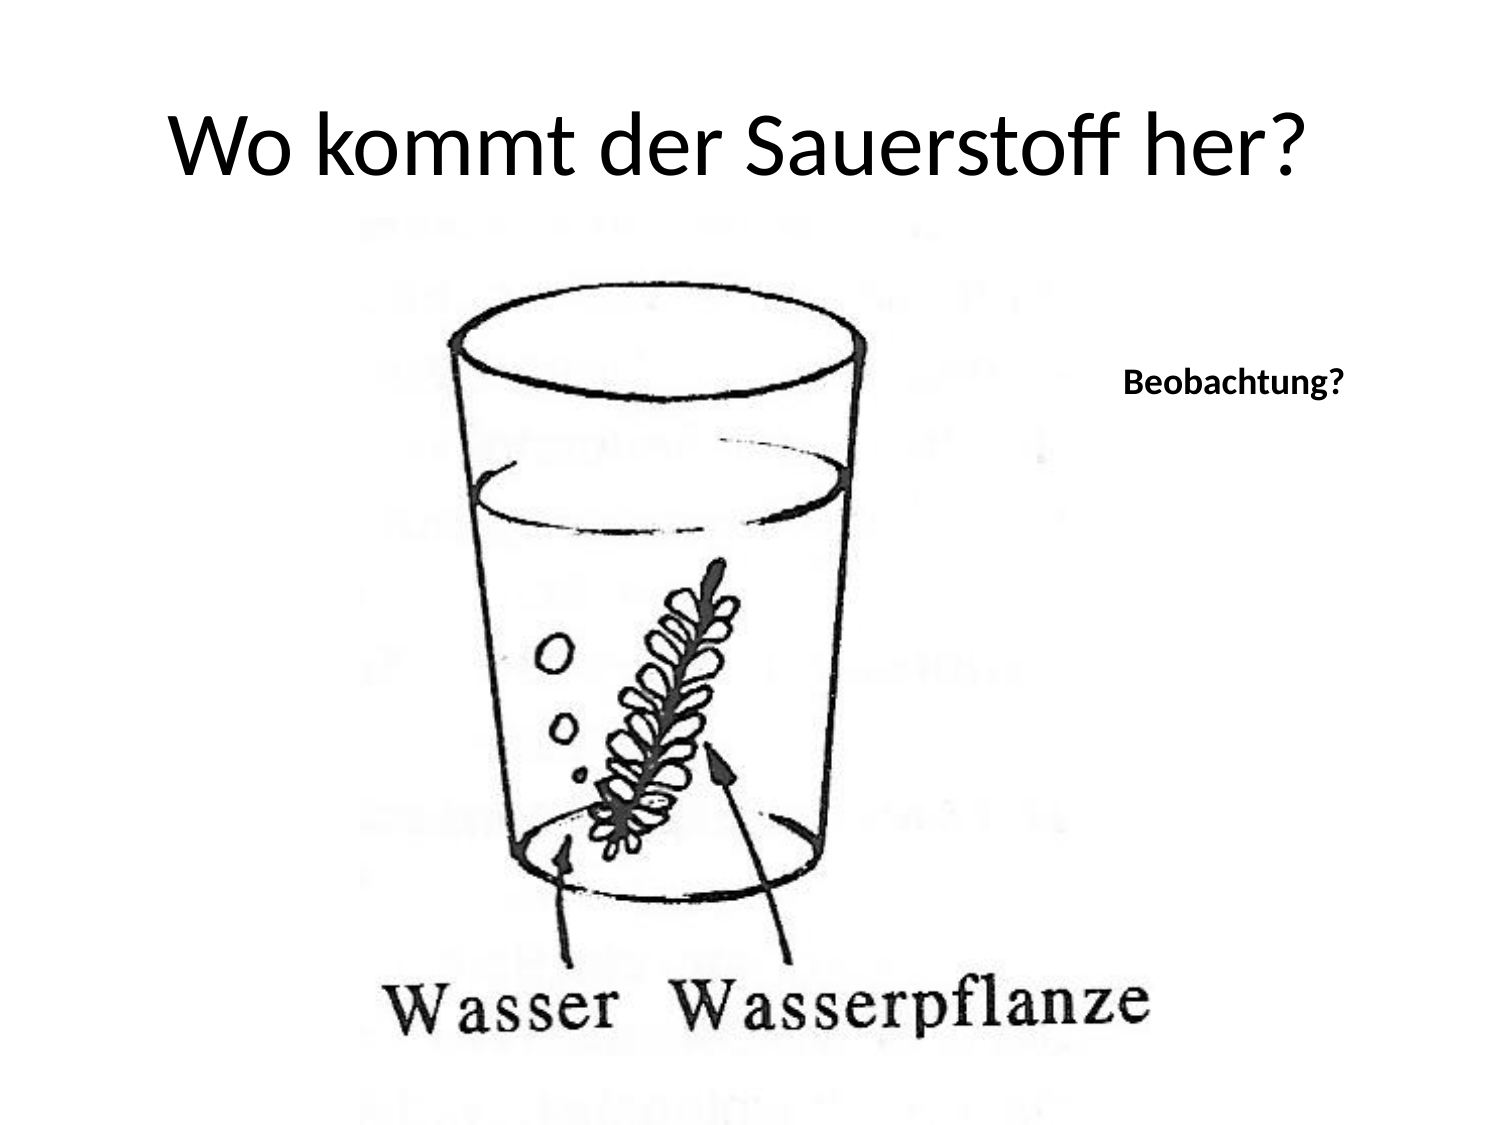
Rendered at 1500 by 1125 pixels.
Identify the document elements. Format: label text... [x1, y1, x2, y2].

text_box Beobachtung? [1204, 349, 1361, 410]
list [359, 217, 1200, 1125]
title Wo kommt der Sauerstoff her? [75, 45, 1425, 233]
